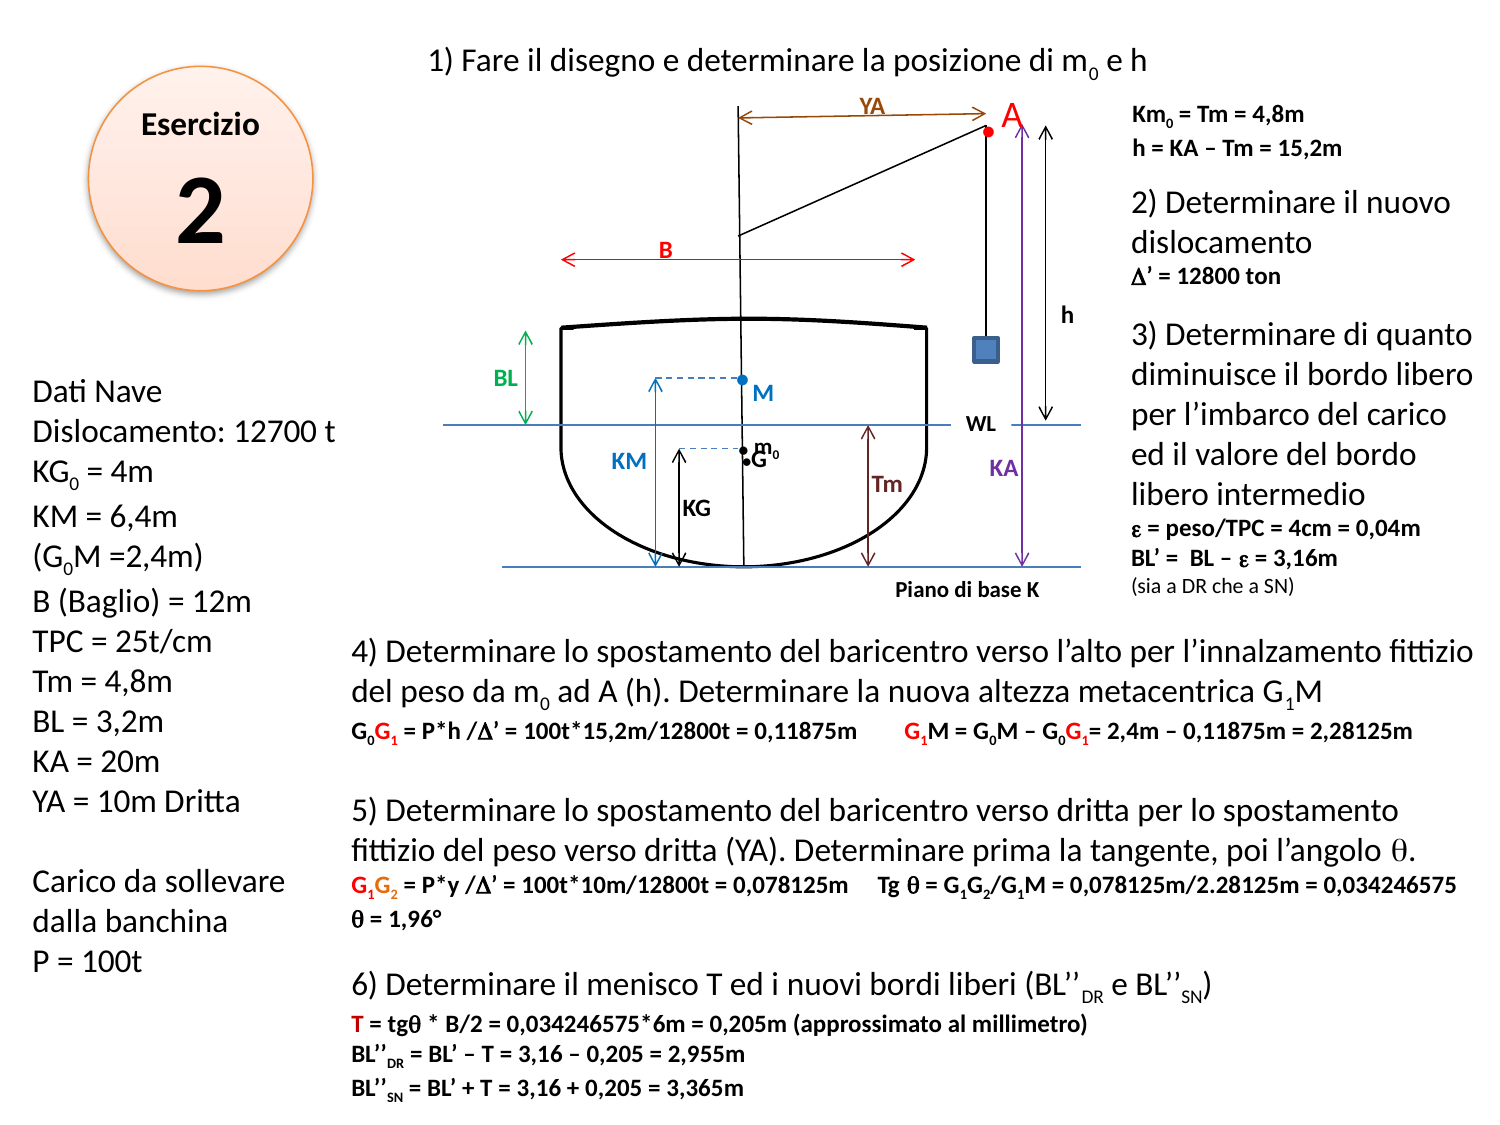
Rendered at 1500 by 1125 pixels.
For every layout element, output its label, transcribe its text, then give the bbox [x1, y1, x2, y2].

text_box KA [974, 444, 1017, 490]
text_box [749, 434, 863, 565]
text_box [749, 318, 928, 424]
text_box YA [844, 82, 901, 112]
text_box BL [478, 354, 521, 399]
text_box 2) Determinare il nuovo dislocamento D’ = 12800 ton 3) Determinare di quanto diminuisce il bordo libero per l’imbarco del carico ed il valore del bordo libero intermedio e = peso/TPC = 4cm = 0,04m BL’ = BL – e = 3,16m (sia a DR che a SN) [1116, 172, 1500, 606]
text_box Piano di base K [880, 574, 1055, 609]
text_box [737, 125, 985, 237]
text_box WL [951, 401, 1012, 424]
text_box h [1051, 290, 1090, 336]
text_box KA [1026, 444, 1034, 490]
text_box [972, 336, 1000, 364]
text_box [560, 318, 731, 424]
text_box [737, 113, 987, 119]
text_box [737, 435, 745, 565]
text_box Dati Nave Dislocamento: 12700 t KG0 = 4m KM = 6,4m (G0M =2,4m) B (Baglio) = 12m TPC = 25t/cm Tm = 4,8m BL = 3,2m KA = 20m YA = 10m Dritta Carico da sollevare dalla banchina P = 100t [17, 361, 361, 987]
text_box 4) Determinare lo spostamento del baricentro verso l’alto per l’innalzamento fittizio del peso da m0 ad A (h). Determinare la nuova altezza metacentrica G1M G0G1 = P*h /D’ = 100t*15,2m/12800t = 0,11875m G1M = G0M – G0G1= 2,4m – 0,11875m = 2,28125m 5) Determinare lo spostamento del baricentro verso dritta per lo spostamento fittizio del peso verso dritta (YA). Determinare prima la tangente, poi l’angolo q. G1G2 = P*y /D’ = 100t*10m/12800t = 0,078125m Tg q = G1G2/G1M = 0,078125m/2.28125m = 0,034246575 q = 1,96° 6) Determinare il menisco T ed i nuovi bordi liberi (BL’’DR e BL’’SN) T = tgq * B/2 = 0,034246575*6m = 0,205m (approssimato al millimetro) BL’’DR = BL’ – T = 3,16 – 0,205 = 2,955m BL’’SN = BL’ + T = 3,16 + 0,205 = 3,365m [336, 621, 1500, 1113]
text_box Esercizio 2 [87, 65, 314, 292]
text_box 1) Fare il disegno e determinare la posizione di m0 e h [412, 30, 1163, 92]
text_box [560, 434, 651, 565]
text_box · [975, 104, 1001, 142]
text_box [660, 434, 732, 565]
text_box WL [951, 434, 1012, 444]
text_box A [986, 82, 1038, 143]
text_box B [644, 226, 688, 271]
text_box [873, 434, 928, 565]
text_box Km0 = Tm = 4,8m h = KA – Tm = 15,2m [1117, 90, 1359, 169]
